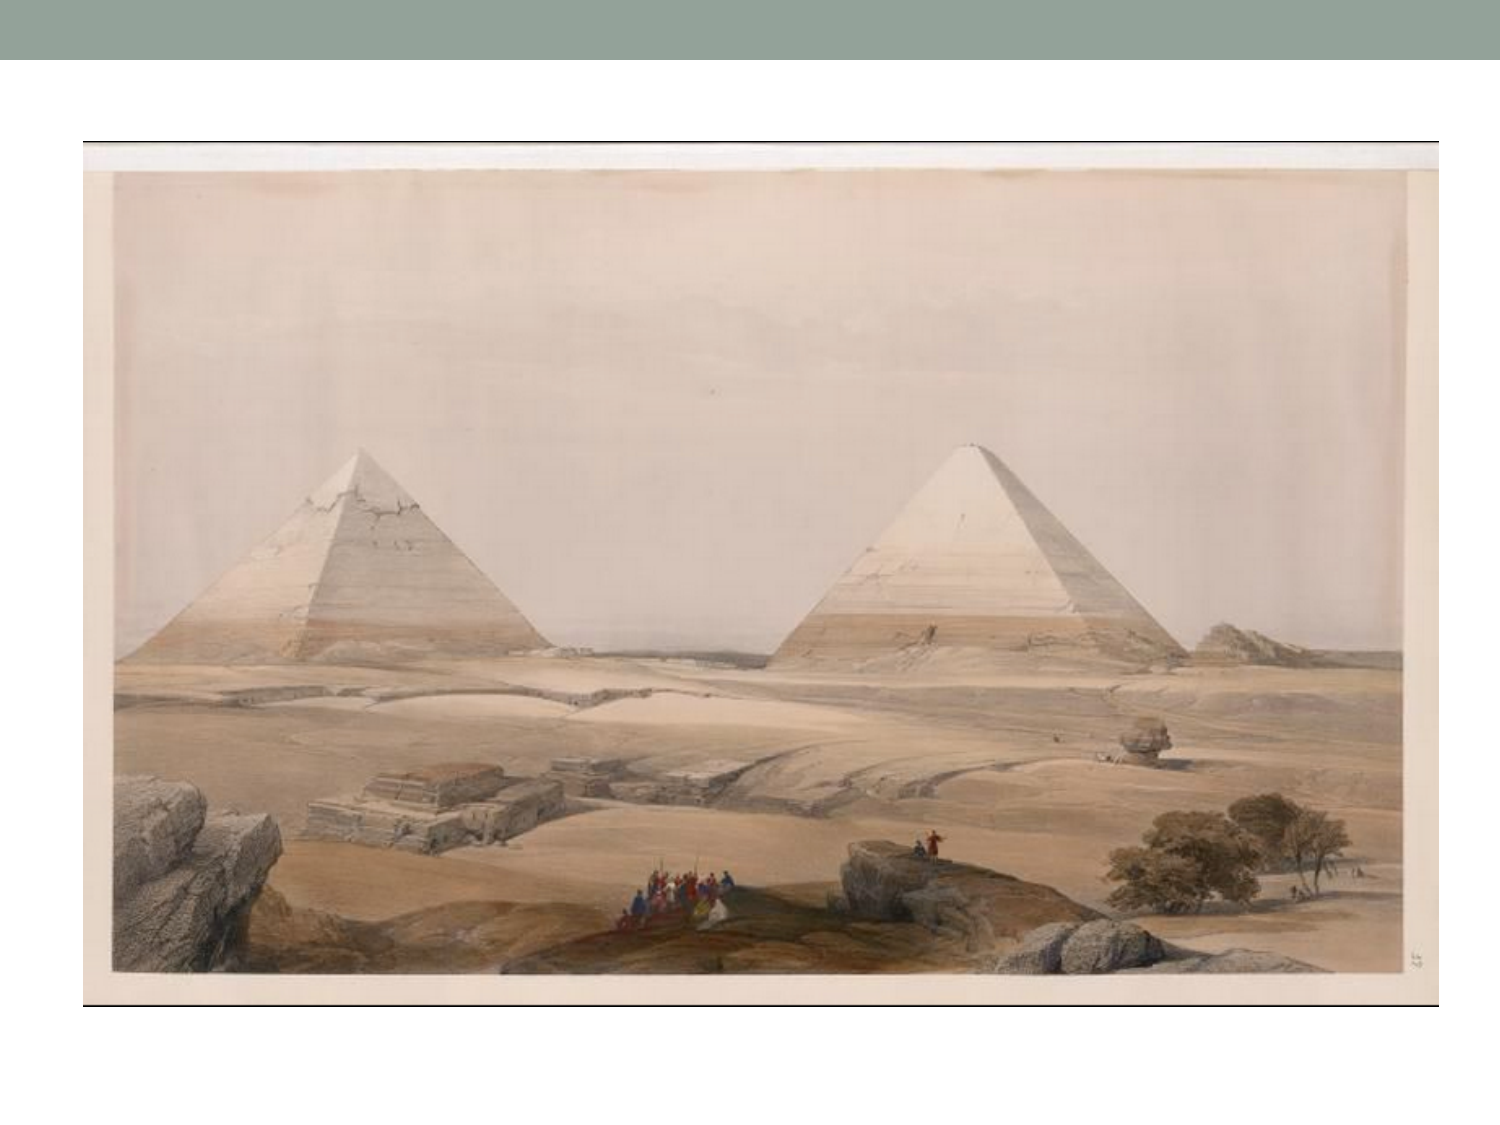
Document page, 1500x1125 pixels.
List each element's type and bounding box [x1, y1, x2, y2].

picture [83, 140, 1440, 1008]
